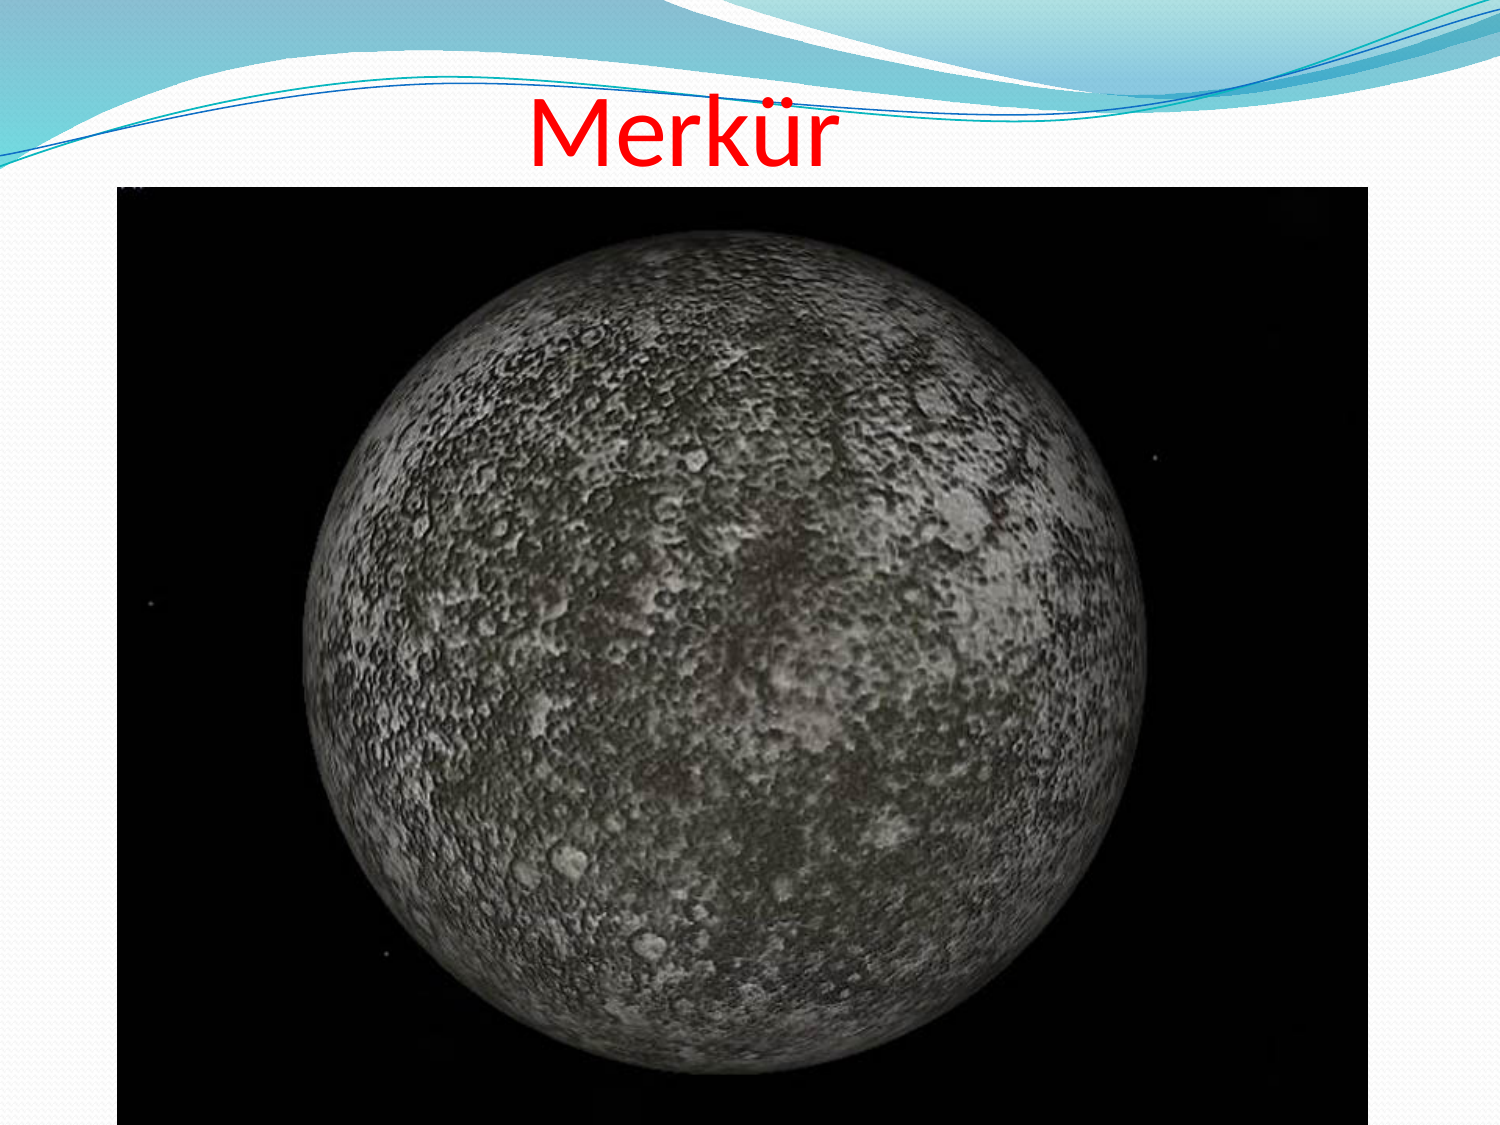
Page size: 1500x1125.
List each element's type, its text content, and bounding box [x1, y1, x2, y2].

title Merkür [150, 0, 1500, 188]
picture [116, 187, 1368, 1125]
